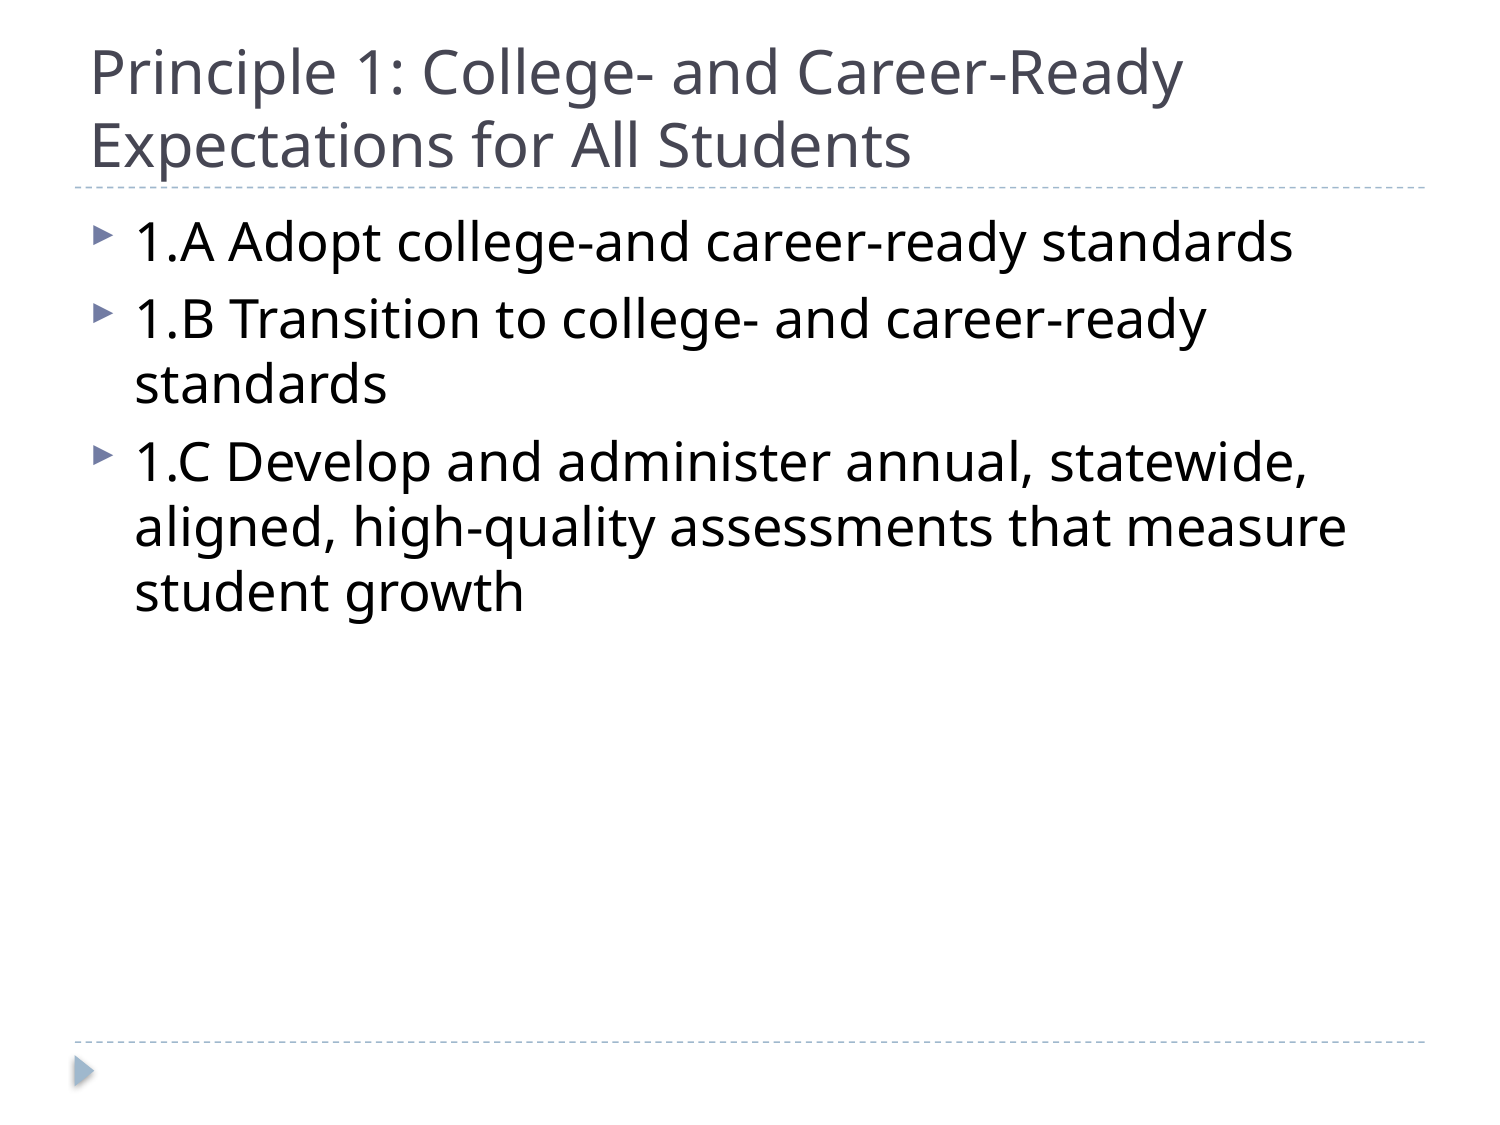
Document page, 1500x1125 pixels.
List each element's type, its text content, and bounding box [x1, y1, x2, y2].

title Principle 1: College- and Career-Ready Expectations for All Students [75, 24, 1425, 188]
list 1.A Adopt college-and career-ready standards 1.B Transition to college- and career-ready standards 1.C Develop and administer annual, statewide, aligned, high-quality assessments that measure student growth [75, 200, 1425, 1010]
